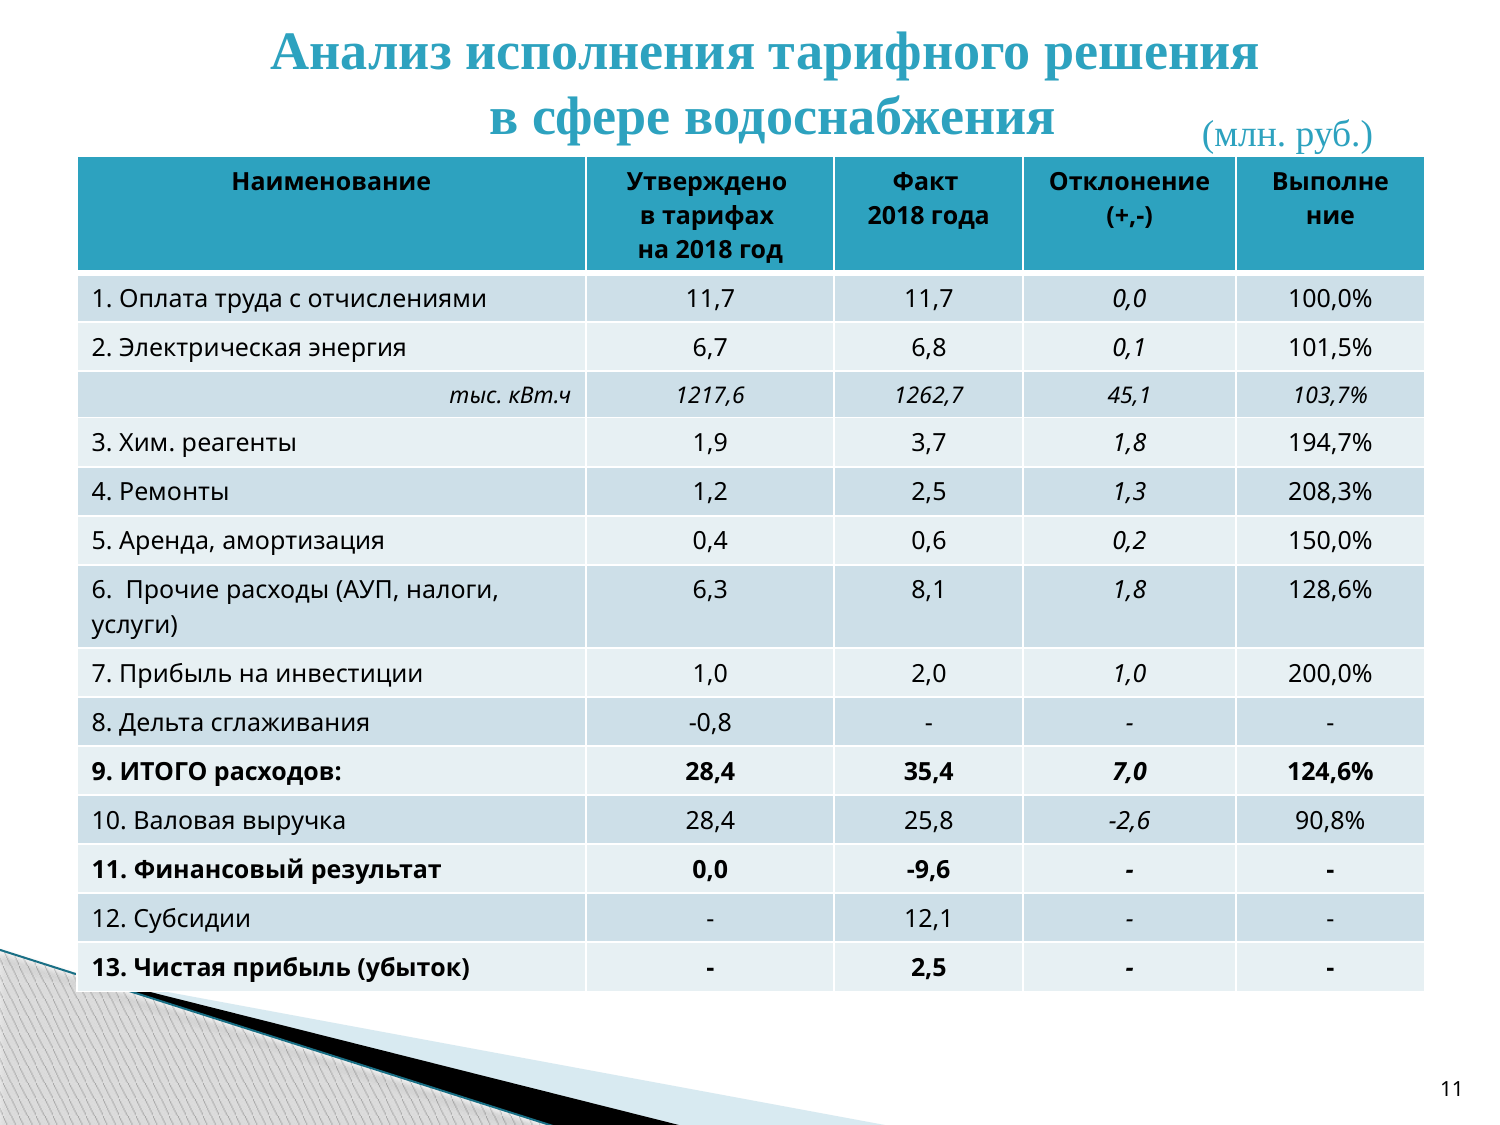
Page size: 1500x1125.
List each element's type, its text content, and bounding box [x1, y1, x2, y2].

table_cell 3. Хим. реагенты [78, 418, 585, 466]
table_cell - [1237, 845, 1424, 892]
table_cell 45,1 [1024, 372, 1235, 417]
table_cell 1262,7 [835, 372, 1022, 417]
table_header Факт 2018 года [835, 161, 1022, 270]
table_cell 11,7 [835, 276, 1022, 321]
table_cell 6,3 [587, 566, 833, 647]
table_header Утверждено в тарифах на 2018 год [587, 161, 833, 270]
table_cell 6. Прочие расходы (АУП, налоги, услуги) [78, 566, 585, 647]
table_cell 1,2 [587, 468, 833, 515]
table_cell 5. Аренда, амортизация [78, 517, 585, 564]
table_cell 0,4 [587, 517, 833, 564]
table_cell -0,8 [587, 698, 833, 745]
table_cell - [587, 894, 833, 941]
table_cell 2,0 [835, 649, 1022, 696]
table_cell 101,5% [1237, 323, 1424, 370]
table_cell 8. Дельта сглаживания [78, 698, 585, 745]
table_cell 1217,6 [587, 372, 833, 417]
table_cell 1,0 [587, 649, 833, 696]
table_header Наименование [78, 161, 585, 270]
table_cell 7. Прибыль на инвестиции [78, 649, 585, 696]
title Анализ исполнения тарифного решения в сфере водоснабжения [75, 0, 1471, 161]
table_cell 35,4 [835, 747, 1022, 794]
table_cell 2,5 [835, 468, 1022, 515]
table_cell 0,0 [1024, 276, 1235, 321]
table_cell 0,2 [1024, 517, 1235, 564]
table_cell 28,4 [587, 747, 833, 794]
table_header Отклонение (+,-) [1024, 161, 1235, 270]
table_cell 12,1 [835, 894, 1022, 941]
table_cell - [587, 943, 833, 991]
table_cell - [1024, 894, 1235, 941]
table_cell 1. Оплата труда с отчислениями [78, 276, 585, 321]
table_cell 2,5 [835, 943, 1022, 991]
table_cell 200,0% [1237, 649, 1424, 696]
table_cell 194,7% [1237, 418, 1424, 466]
table_cell 6,8 [835, 323, 1022, 370]
table_cell 0,0 [587, 845, 833, 892]
table_cell 6,7 [587, 323, 833, 370]
table_cell 10. Валовая выручка [78, 796, 585, 843]
table_cell 4. Ремонты [78, 468, 585, 515]
table_cell 25,8 [835, 796, 1022, 843]
table_cell - [1237, 698, 1424, 745]
table_cell 1,3 [1024, 468, 1235, 515]
text_box (млн. руб.) [1187, 101, 1424, 162]
table_cell 12. Субсидии [78, 894, 585, 941]
table_cell 1,8 [1024, 566, 1235, 647]
table_cell 28,4 [587, 796, 833, 843]
table_cell 208,3% [1237, 468, 1424, 515]
table_cell - [1237, 894, 1424, 941]
table_cell 8,1 [835, 566, 1022, 647]
table_cell 2. Электрическая энергия [78, 323, 585, 370]
table_cell 7,0 [1024, 747, 1235, 794]
table_cell 103,7% [1237, 372, 1424, 417]
table_cell -9,6 [835, 845, 1022, 892]
table_cell тыс. кВт.ч [78, 372, 585, 417]
table_cell 1,0 [1024, 649, 1235, 696]
table_cell 3,7 [835, 418, 1022, 466]
table_cell 150,0% [1237, 517, 1424, 564]
table_cell 11,7 [587, 276, 833, 321]
table_cell 13. Чистая прибыль (убыток) [78, 943, 585, 991]
table_cell - [1024, 943, 1235, 991]
table_cell 0,6 [835, 517, 1022, 564]
table_cell 124,6% [1237, 747, 1424, 794]
table_cell 128,6% [1237, 566, 1424, 647]
table_header Выполне ние [1237, 162, 1424, 270]
table_cell 100,0% [1237, 276, 1424, 321]
table_cell - [1024, 698, 1235, 745]
table_cell - [1237, 943, 1424, 991]
table_cell 11. Финансовый результат [78, 845, 585, 892]
table_cell 90,8% [1237, 796, 1424, 843]
table_cell 1,9 [587, 418, 833, 466]
table_cell - [1024, 845, 1235, 892]
slide_number 11 [1418, 1051, 1479, 1112]
table_cell 0,1 [1024, 323, 1235, 370]
table_cell - [835, 698, 1022, 745]
table_cell 9. ИТОГО расходов: [78, 747, 585, 794]
table_cell 1,8 [1024, 418, 1235, 466]
table_cell -2,6 [1024, 796, 1235, 843]
